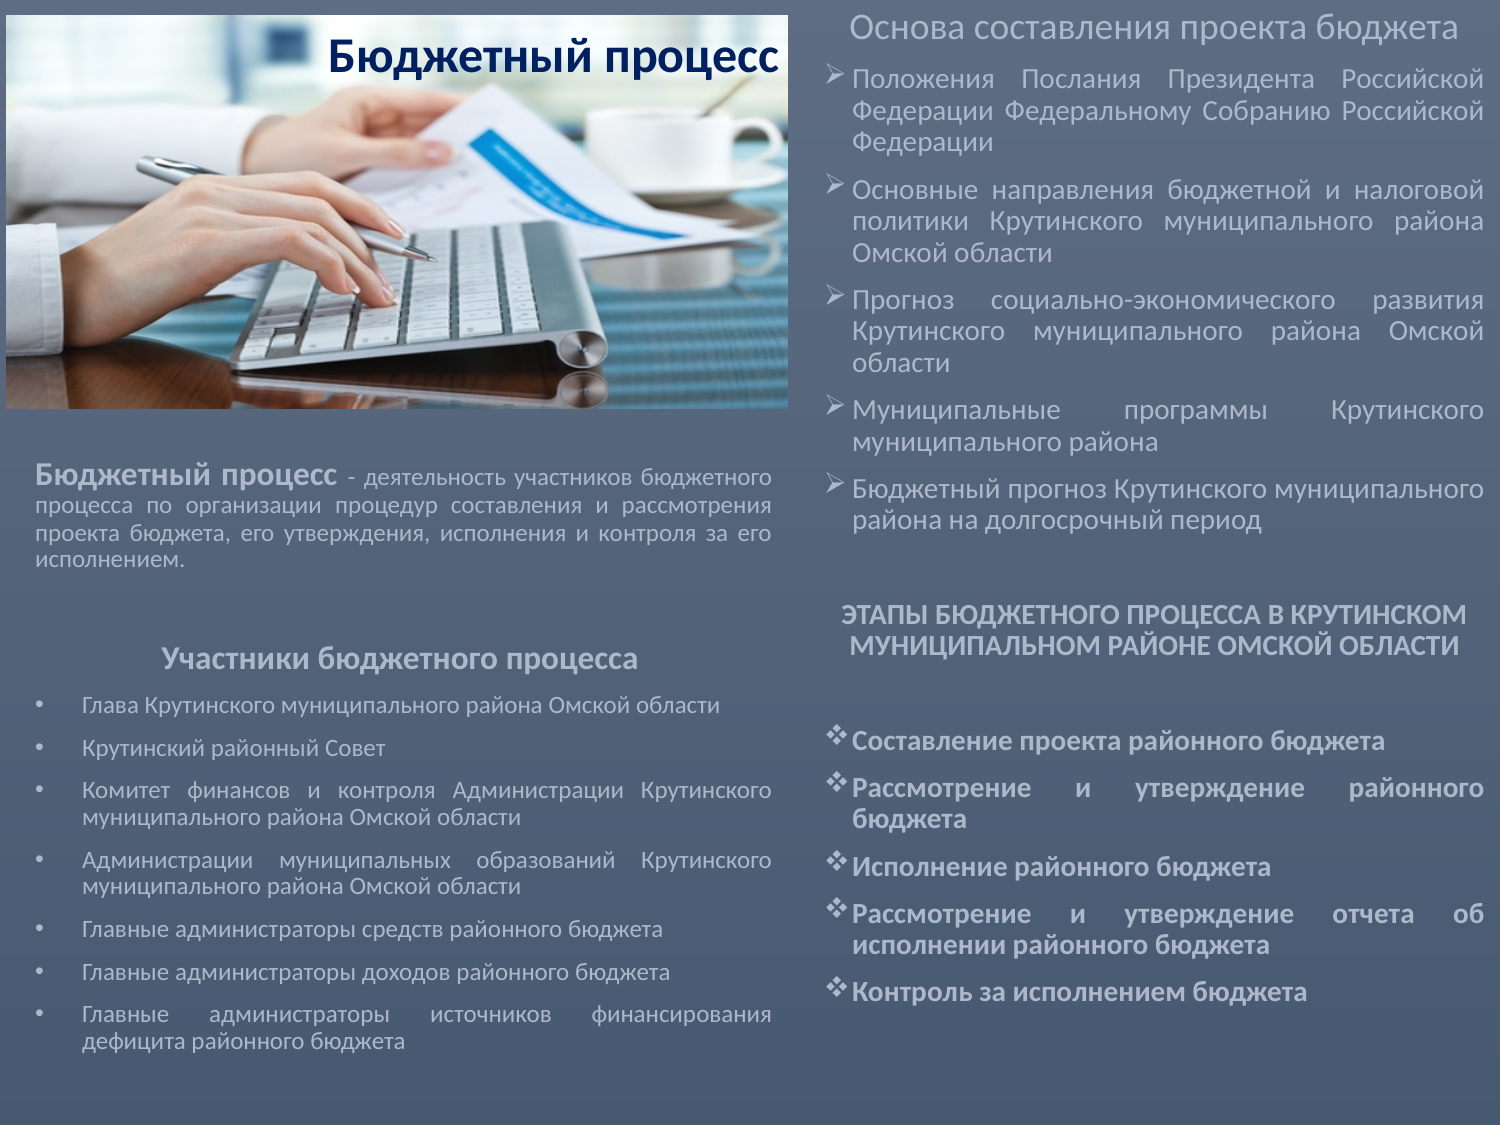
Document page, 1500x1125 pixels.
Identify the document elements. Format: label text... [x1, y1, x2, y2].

list Бюджетный процесс - деятельность участников бюджетного процесса по организации процедур составления и рассмотрения проекта бюджета, его утверждения, исполнения и контроля за его исполнением. Участники бюджетного процесса Глава Крутинского муниципального района Омской области Крутинский районный Совет Комитет финансов и контроля Администрации Крутинского муниципального района Омской области Администрации муниципальных образований Крутинского муниципального района Омской области Главные администраторы средств районного бюджета Главные администраторы доходов районного бюджета Главные администраторы источников финансирования дефицита районного бюджета [20, 449, 788, 1083]
picture [6, 15, 788, 409]
list Основа составления проекта бюджета Положения Послания Президента Российской Федерации Федеральному Собранию Российской Федерации Основные направления бюджетной и налоговой политики Крутинского муниципального района Омской области Прогноз социально-экономического развития Крутинского муниципального района Омской области Муниципальные программы Крутинского муниципального района Бюджетный прогноз Крутинского муниципального района на долгосрочный период ЭТАПЫ БЮДЖЕТНОГО ПРОЦЕССА В КРУТИНСКОМ МУНИЦИПАЛЬНОМ РАЙОНЕ ОМСКОЙ ОБЛАСТИ Составление проекта районного бюджета Рассмотрение и утверждение районного бюджета Исполнение районного бюджета Рассмотрение и утверждение отчета об исполнении районного бюджета Контроль за исполнением бюджета [809, 0, 1500, 1125]
text_box Бюджетный процесс [788, 15, 799, 91]
